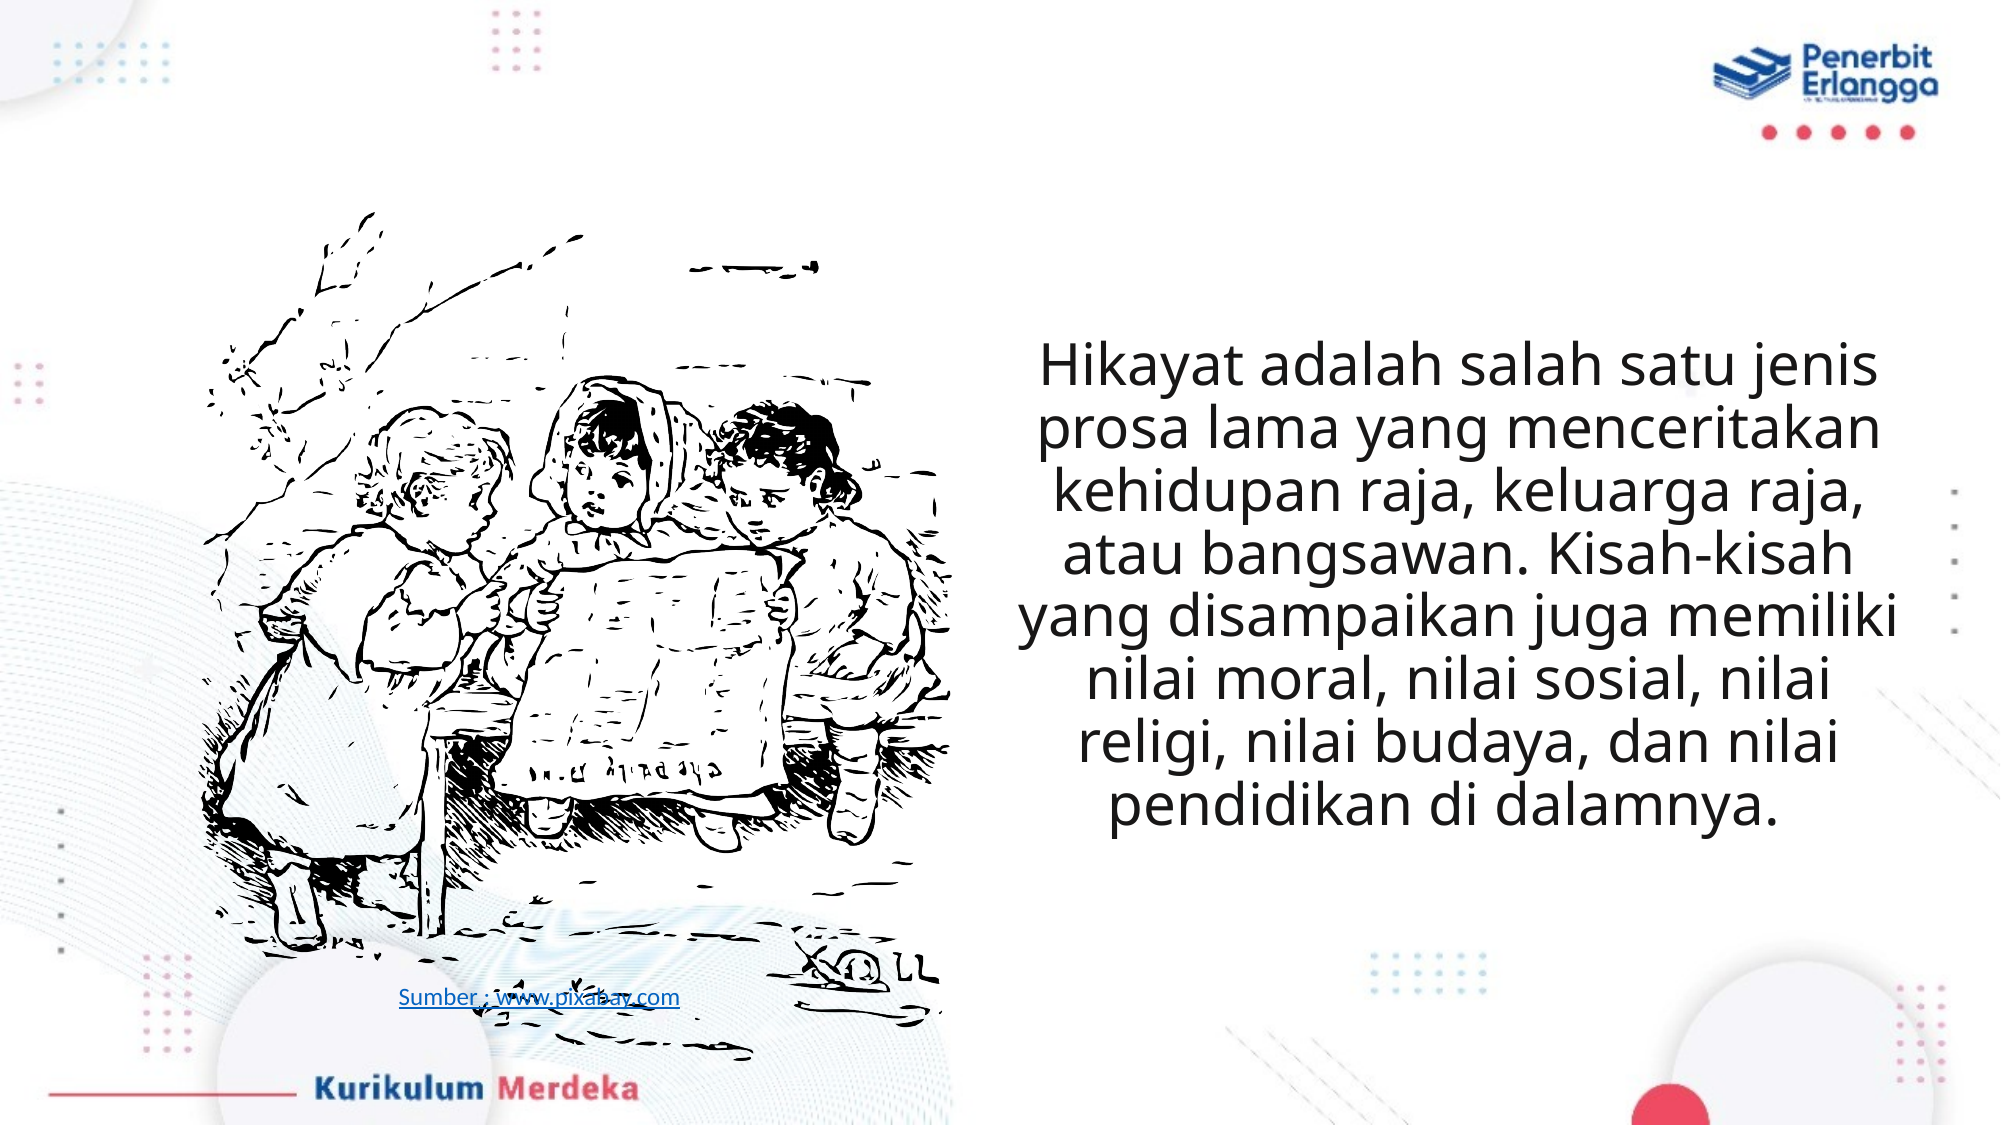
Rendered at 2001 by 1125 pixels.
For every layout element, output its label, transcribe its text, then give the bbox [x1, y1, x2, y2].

picture [0, 0, 2001, 1125]
title Hikayat adalah salah satu jenis prosa lama yang menceritakan kehidupan raja, keluarga raja, atau bangsawan. Kisah-kisah yang disampaikan juga memiliki nilai moral, nilai sosial, nilai religi, nilai budaya, dan nilai pendidikan di dalamnya. [999, 300, 1919, 873]
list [198, 212, 952, 1061]
